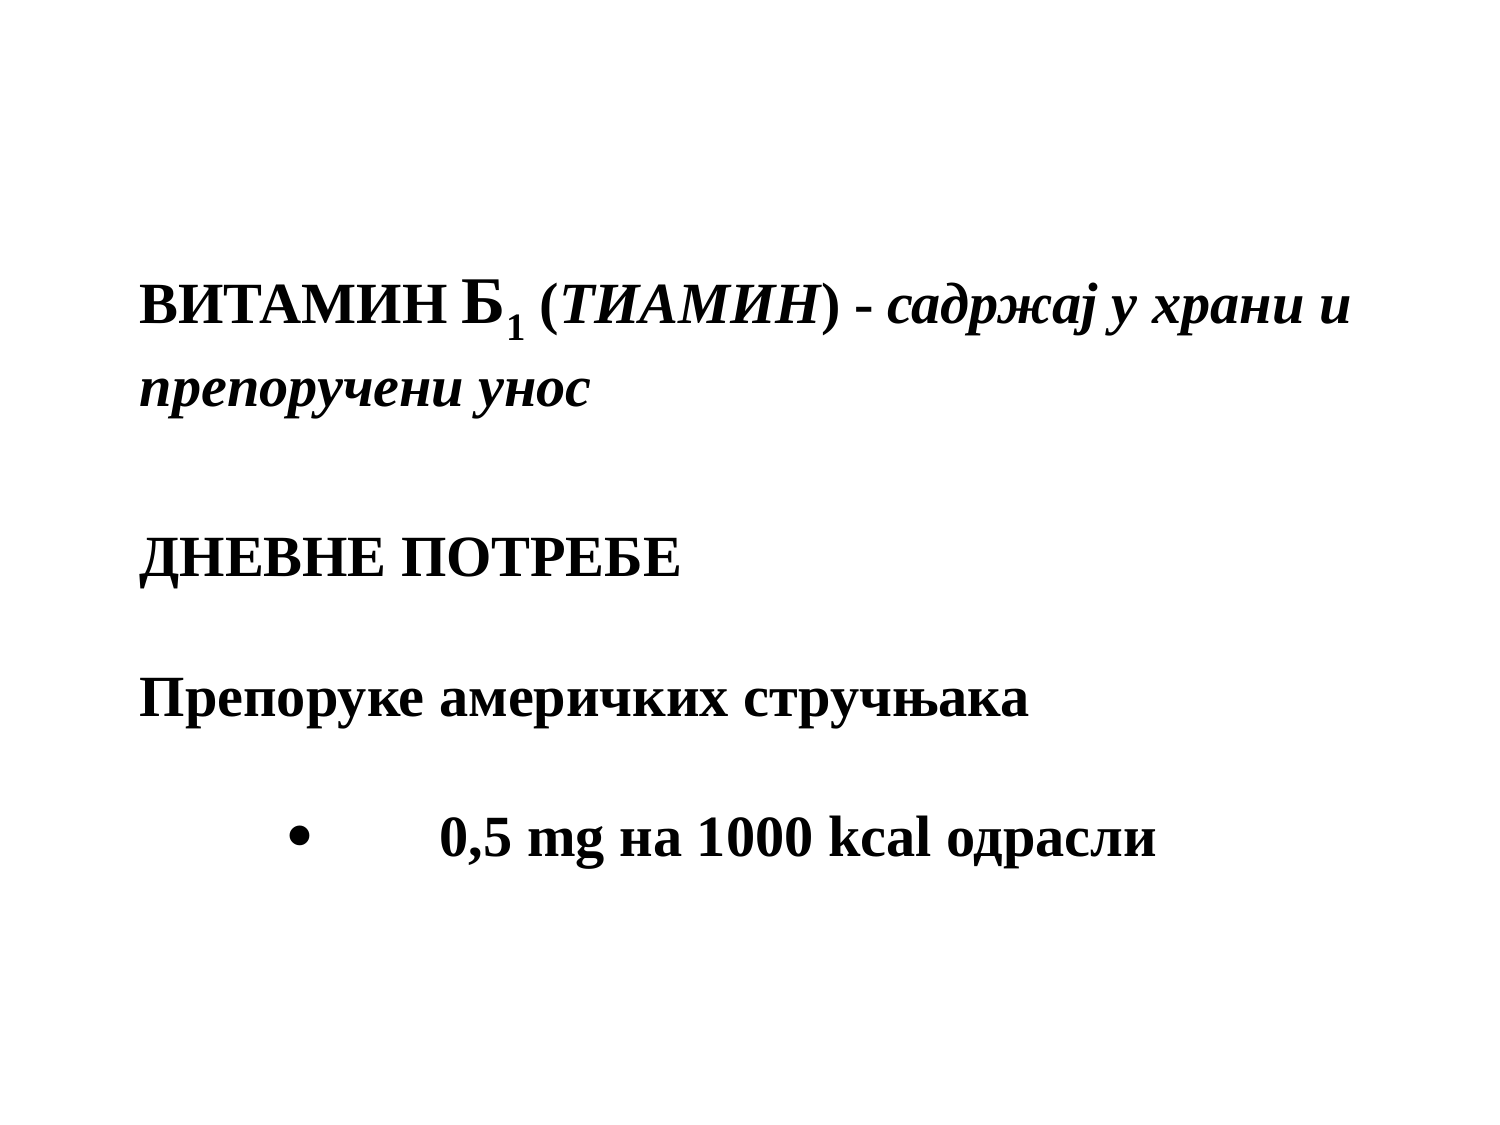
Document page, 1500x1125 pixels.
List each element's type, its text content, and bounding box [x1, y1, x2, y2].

text_box ВИТАМИН Б1 (ТИАМИН) - садржај у храни и препоручени унос ДНЕВНЕ ПОТРЕБЕ Препоруке америчких стручњака · 0,5 mg на 1000 kcal одрасли [124, 249, 1388, 926]
